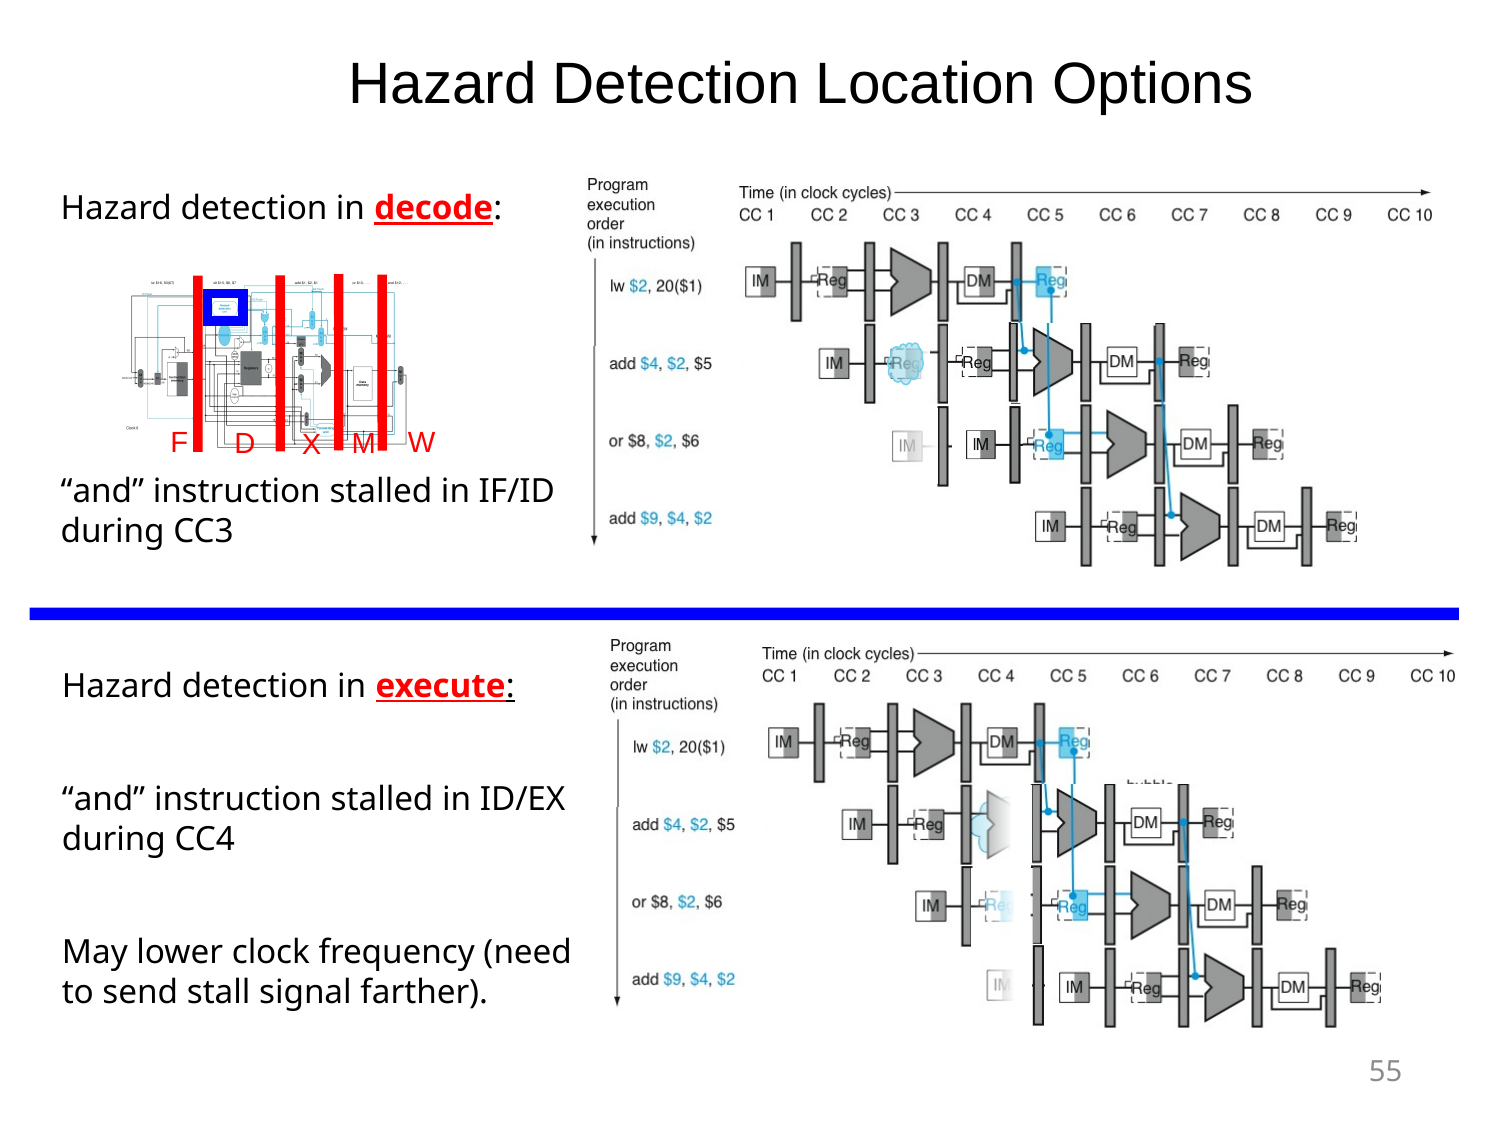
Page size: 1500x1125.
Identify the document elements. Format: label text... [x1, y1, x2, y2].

slide_number 55 [1074, 1055, 1425, 1103]
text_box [582, 634, 1461, 1047]
title Hazard Detection Location Options [133, 0, 1471, 162]
text_box Hazard detection in decode: “and” instruction stalled in IF/ID during CC3 [45, 179, 646, 628]
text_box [122, 273, 451, 468]
text_box Hazard detection in execute: “and” instruction stalled in ID/EX during CC4 May lower clock frequency (need to send stall signal farther). [47, 656, 618, 1089]
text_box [559, 173, 1438, 586]
